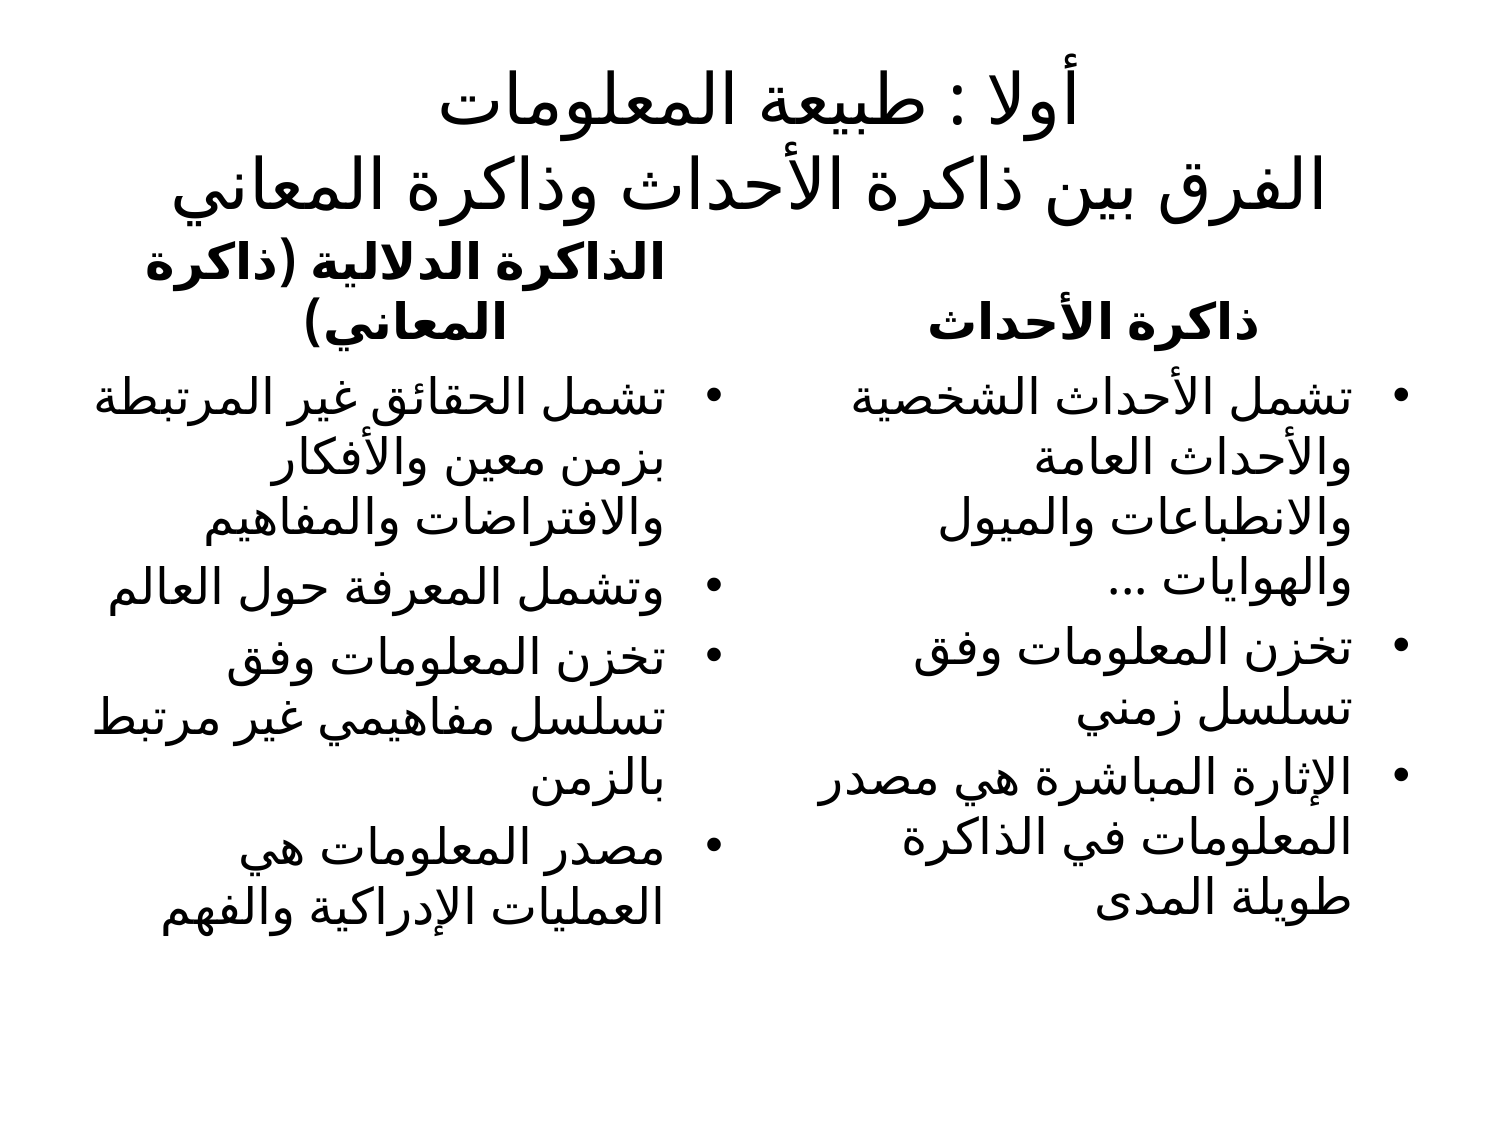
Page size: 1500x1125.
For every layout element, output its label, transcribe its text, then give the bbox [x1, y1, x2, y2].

title أولا : طبيعة المعلومات الفرق بين ذاكرة الأحداث وذاكرة المعاني [75, 45, 1425, 233]
list ذاكرة الأحداث [761, 251, 1425, 356]
list تشمل الأحداث الشخصية والأحداث العامة والانطباعات والميول والهوايات ... تخزن المعلومات وفق تسلسل زمني الإثارة المباشرة هي مصدر المعلومات في الذاكرة طويلة المدى [761, 356, 1425, 1005]
list الذاكرة الدلالية (ذاكرة المعاني) [75, 251, 738, 356]
list تشمل الحقائق غير المرتبطة بزمن معين والأفكار والافتراضات والمفاهيم وتشمل المعرفة حول العالم تخزن المعلومات وفق تسلسل مفاهيمي غير مرتبط بالزمن مصدر المعلومات هي العمليات الإدراكية والفهم [75, 356, 738, 1005]
